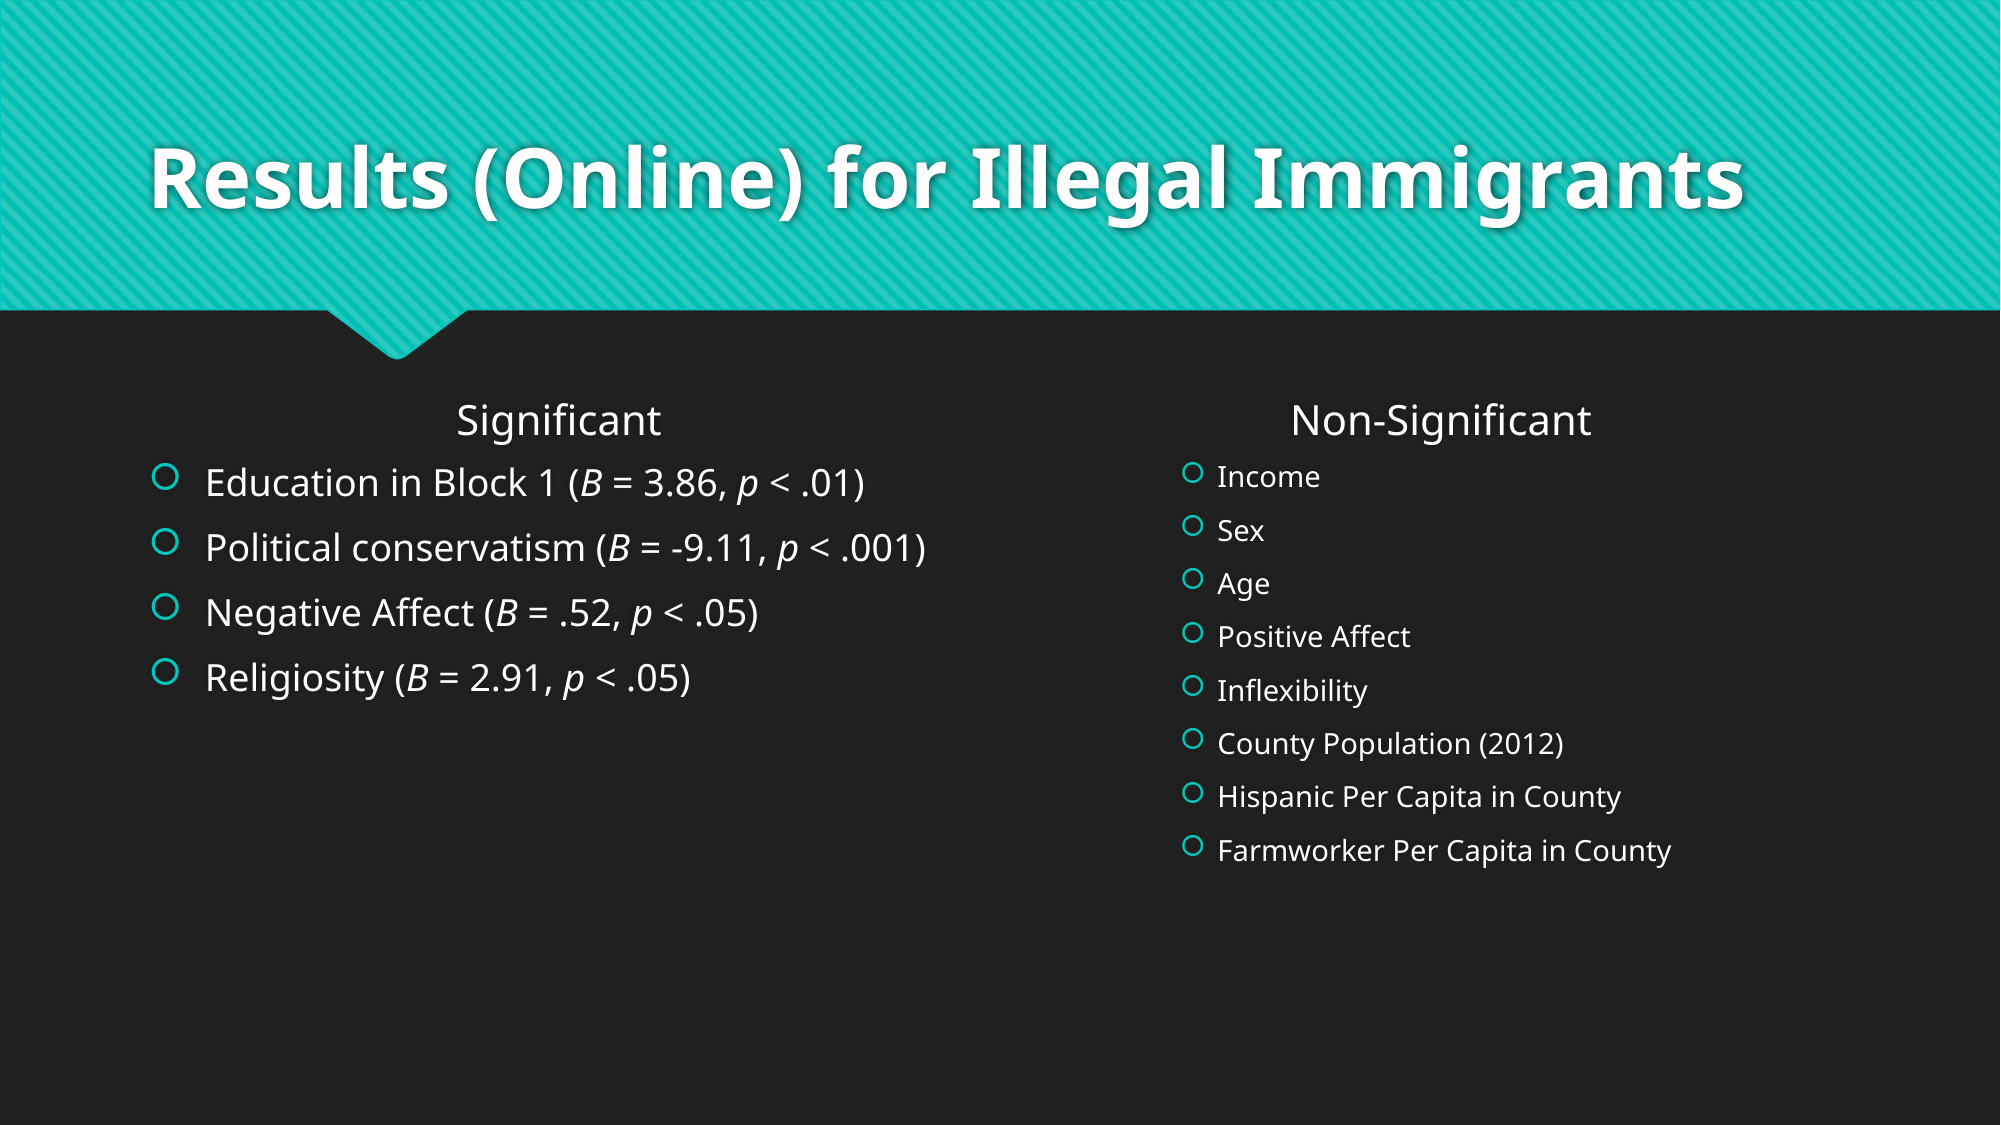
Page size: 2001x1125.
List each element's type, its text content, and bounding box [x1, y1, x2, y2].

list Education in Block 1 (B = 3.86, p < .01) Political conservatism (B = -9.11, p < .001) Negative Affect (B = .52, p < .05) Religiosity (B = 2.91, p < .05) [133, 451, 985, 962]
list Non-Significant [1014, 356, 1868, 445]
title Results (Online) for Illegal Immigrants [132, 73, 1868, 233]
list Income Sex Age Positive Affect Inflexibility County Population (2012) Hispanic Per Capita in County Farmworker Per Capita in County [1014, 451, 1868, 962]
list Significant [133, 356, 985, 445]
